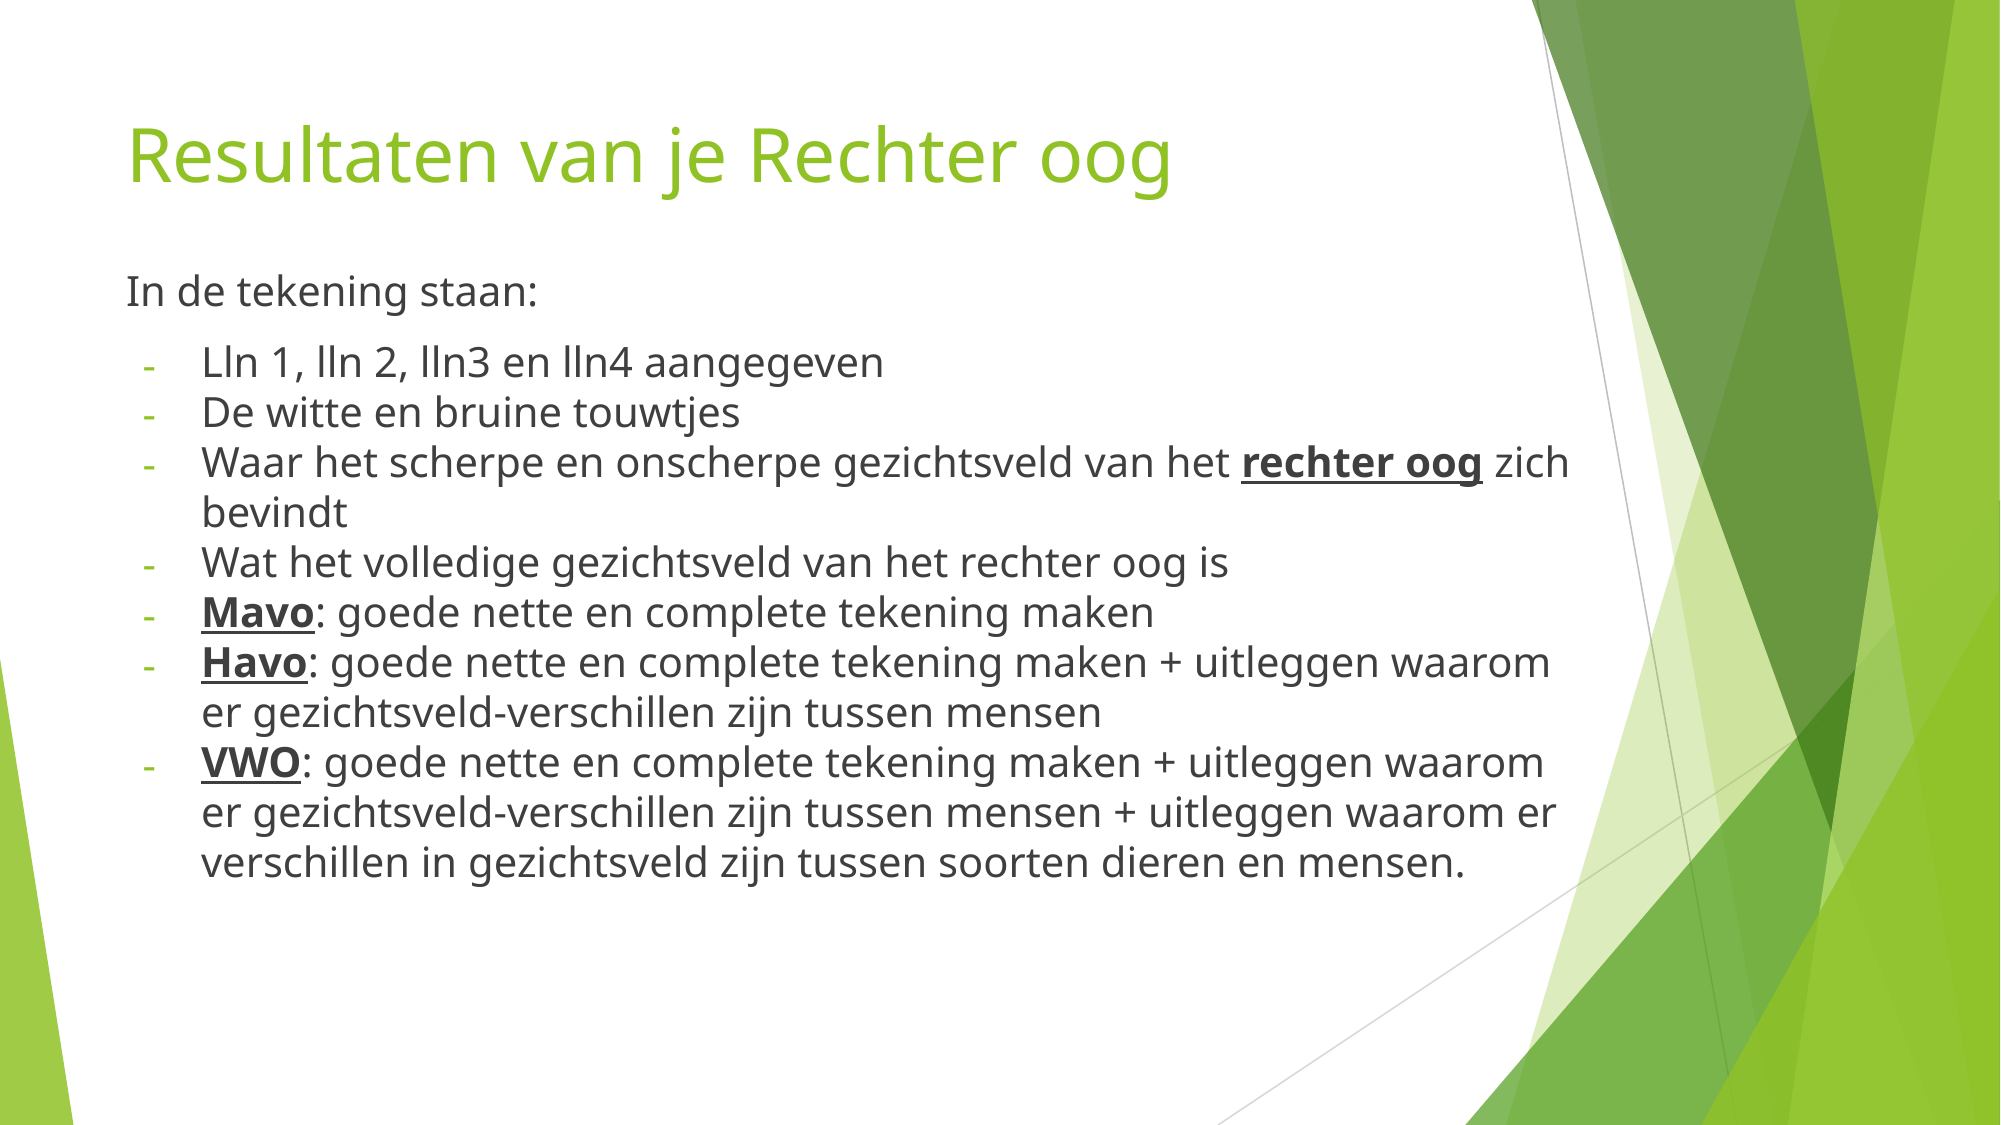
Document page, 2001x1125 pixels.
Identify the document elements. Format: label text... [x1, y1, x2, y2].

title Resultaten van je Rechter oog [111, 99, 1522, 257]
list In de tekening staan: Lln 1, lln 2, lln3 en lln4 aangegeven De witte en bruine touwtjes Waar het scherpe en onscherpe gezichtsveld van het rechter oog zich bevindt Wat het volledige gezichtsveld van het rechter oog is Mavo: goede nette en complete tekening maken Havo: goede nette en complete tekening maken + uitleggen waarom er gezichtsveld-verschillen zijn tussen mensen VWO: goede nette en complete tekening maken + uitleggen waarom er gezichtsveld-verschillen zijn tussen mensen + uitleggen waarom er verschillen in gezichtsveld zijn tussen soorten dieren en mensen. [111, 257, 1587, 963]
